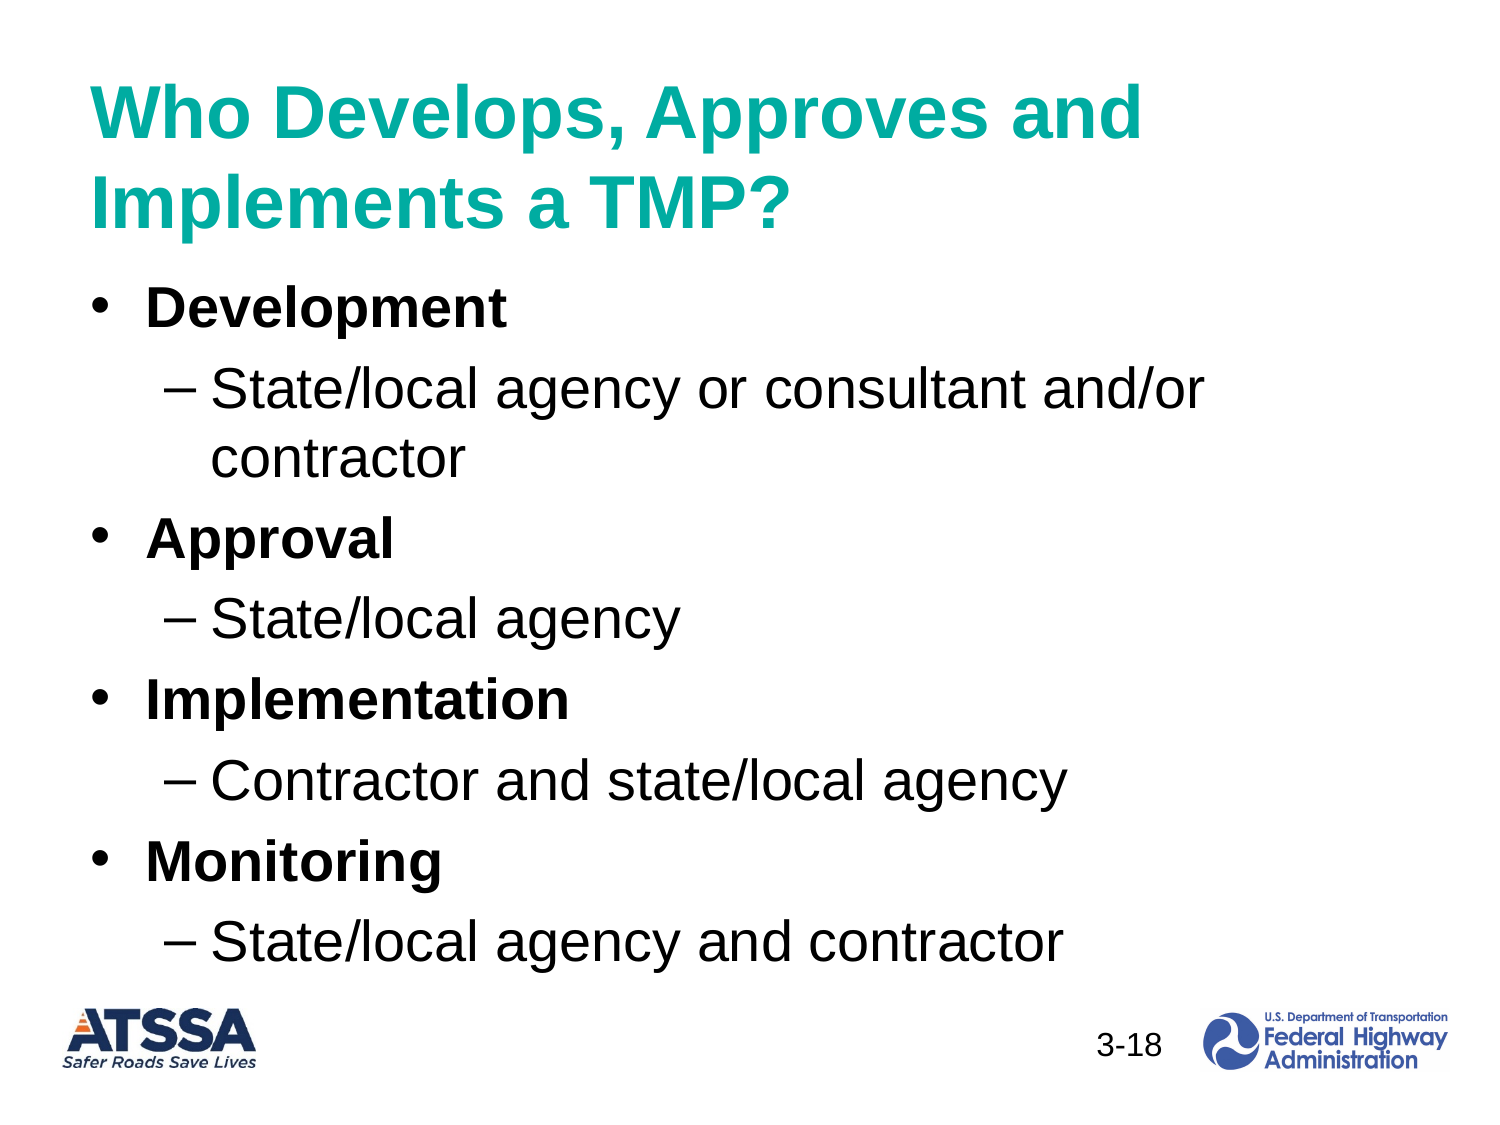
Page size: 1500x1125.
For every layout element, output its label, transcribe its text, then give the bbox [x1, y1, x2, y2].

list Development State/local agency or consultant and/or contractor Approval State/local agency Implementation Contractor and state/local agency Monitoring State/local agency and contractor [75, 262, 1425, 984]
picture [1200, 1008, 1450, 1072]
title Who Develops, Approves and Implements a TMP? [75, 45, 1424, 262]
picture [62, 1008, 256, 1068]
